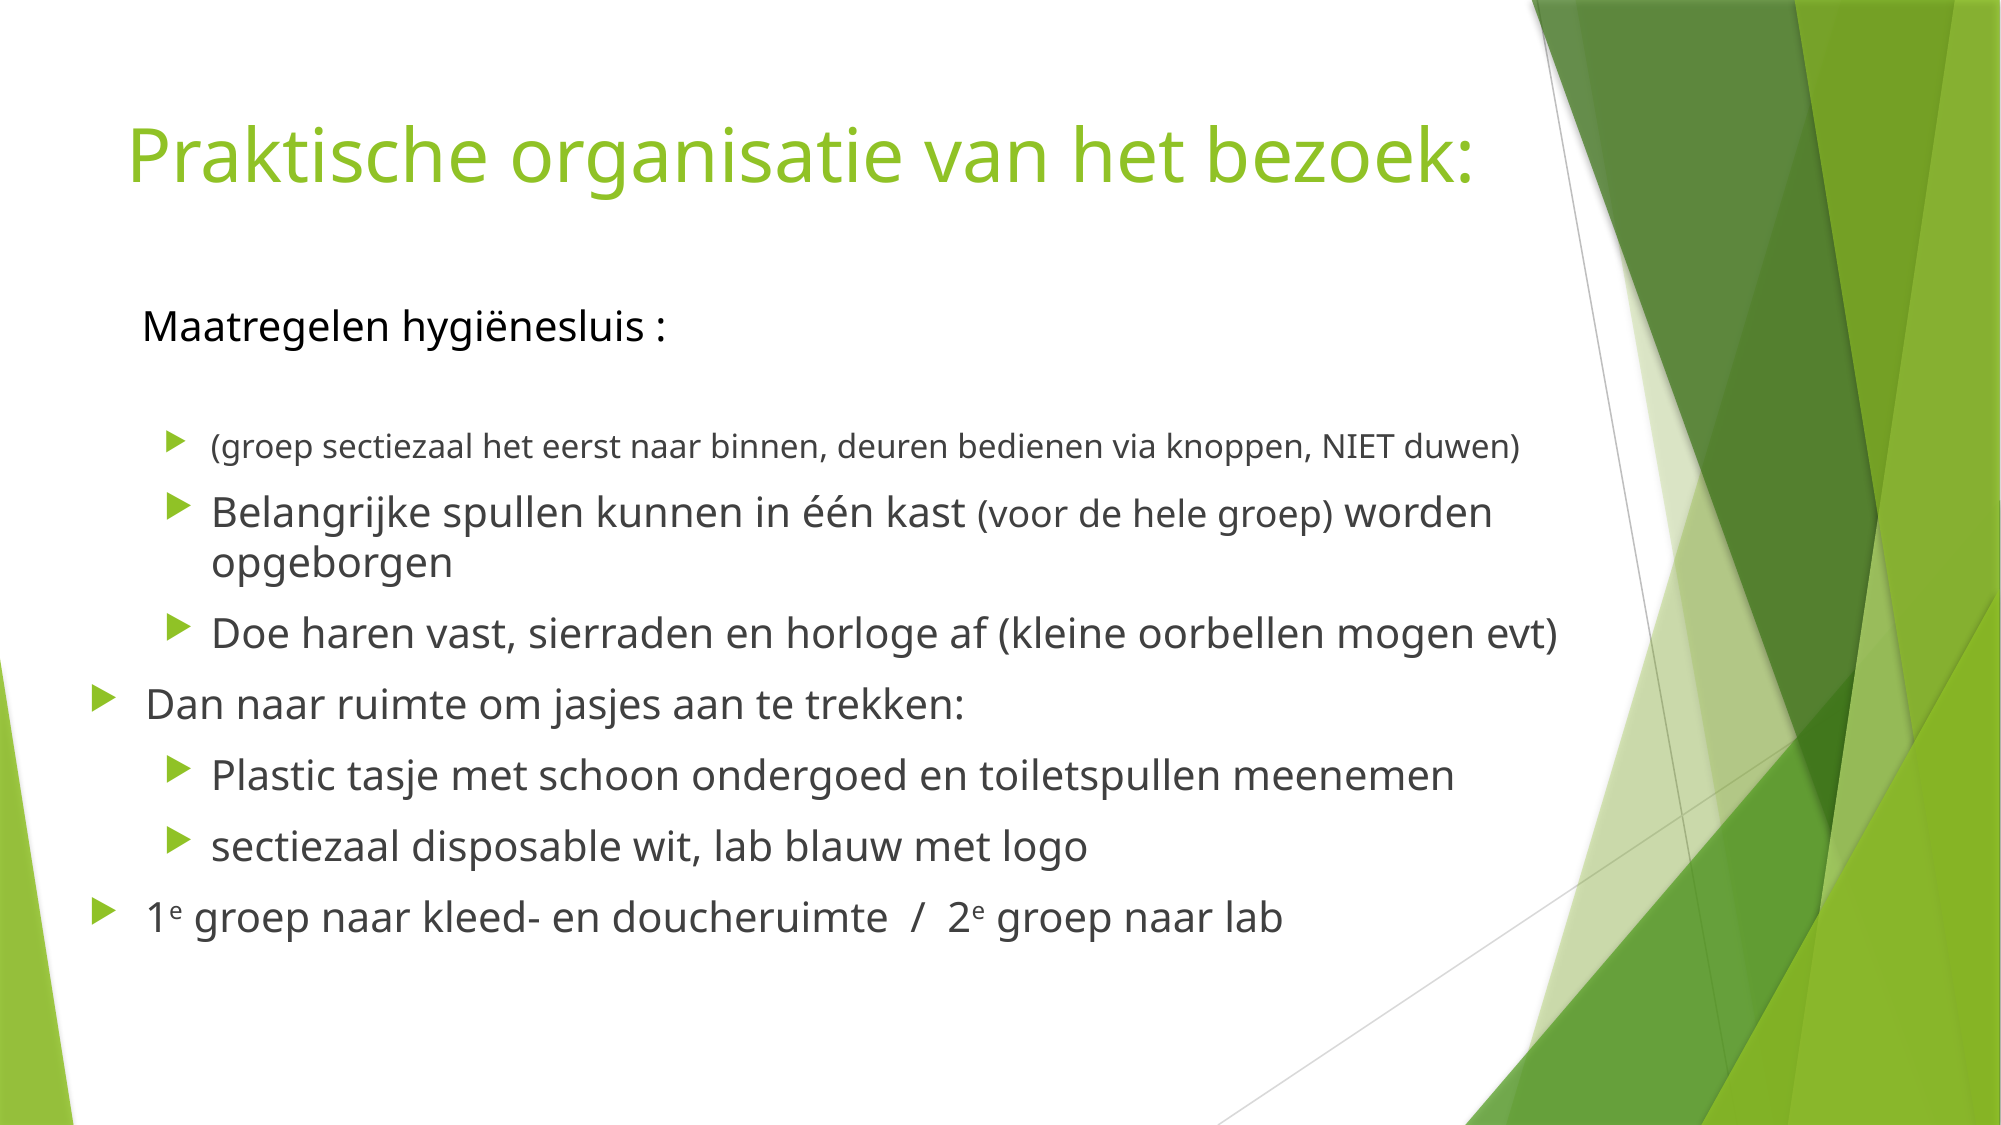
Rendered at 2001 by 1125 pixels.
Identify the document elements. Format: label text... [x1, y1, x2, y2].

title Praktische organisatie van het bezoek: [111, 99, 1522, 317]
list (groep sectiezaal het eerst naar binnen, deuren bedienen via knoppen, NIET duwen) Belangrijke spullen kunnen in één kast (voor de hele groep) worden opgeborgen Doe haren vast, sierraden en horloge af (kleine oorbellen mogen evt) Dan naar ruimte om jasjes aan te trekken: Plastic tasje met schoon ondergoed en toiletspullen meenemen sectiezaal disposable wit, lab blauw met logo 1e groep naar kleed- en doucheruimte / 2e groep naar lab [73, 417, 1715, 1068]
text_box Maatregelen hygiënesluis : [126, 292, 1298, 358]
